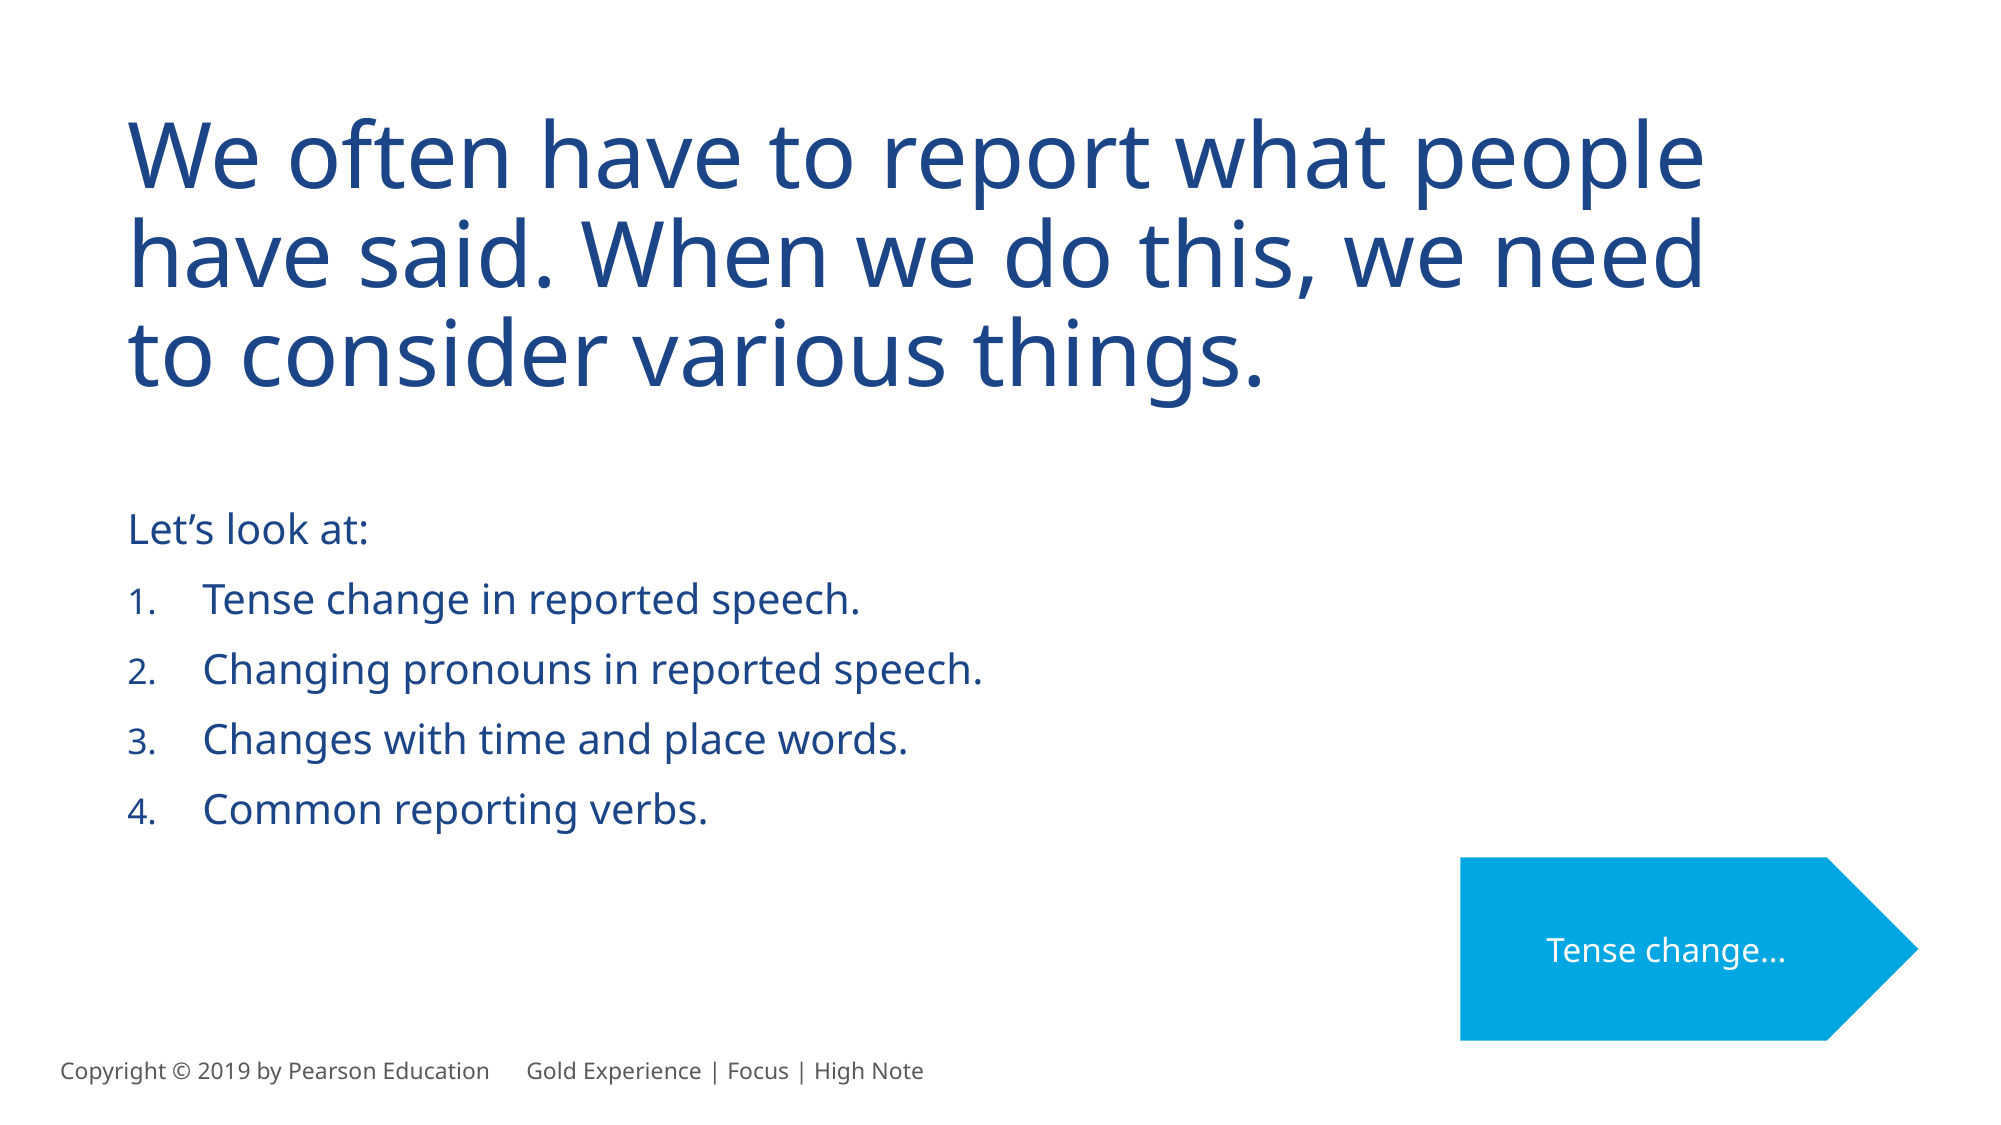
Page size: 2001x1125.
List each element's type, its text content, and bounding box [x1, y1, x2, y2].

list Let’s look at: Tense change in reported speech. Changing pronouns in reported speech. Changes with time and place words. Common reporting verbs. [112, 500, 1763, 874]
title We often have to report what people have said. When we do this, we need to consider various things. [112, 125, 1763, 390]
footer Copyright © 2019 by Pearson Education Gold Experience | Focus | High Note [45, 1040, 1084, 1101]
text_box Tense change… [1458, 855, 1921, 1043]
